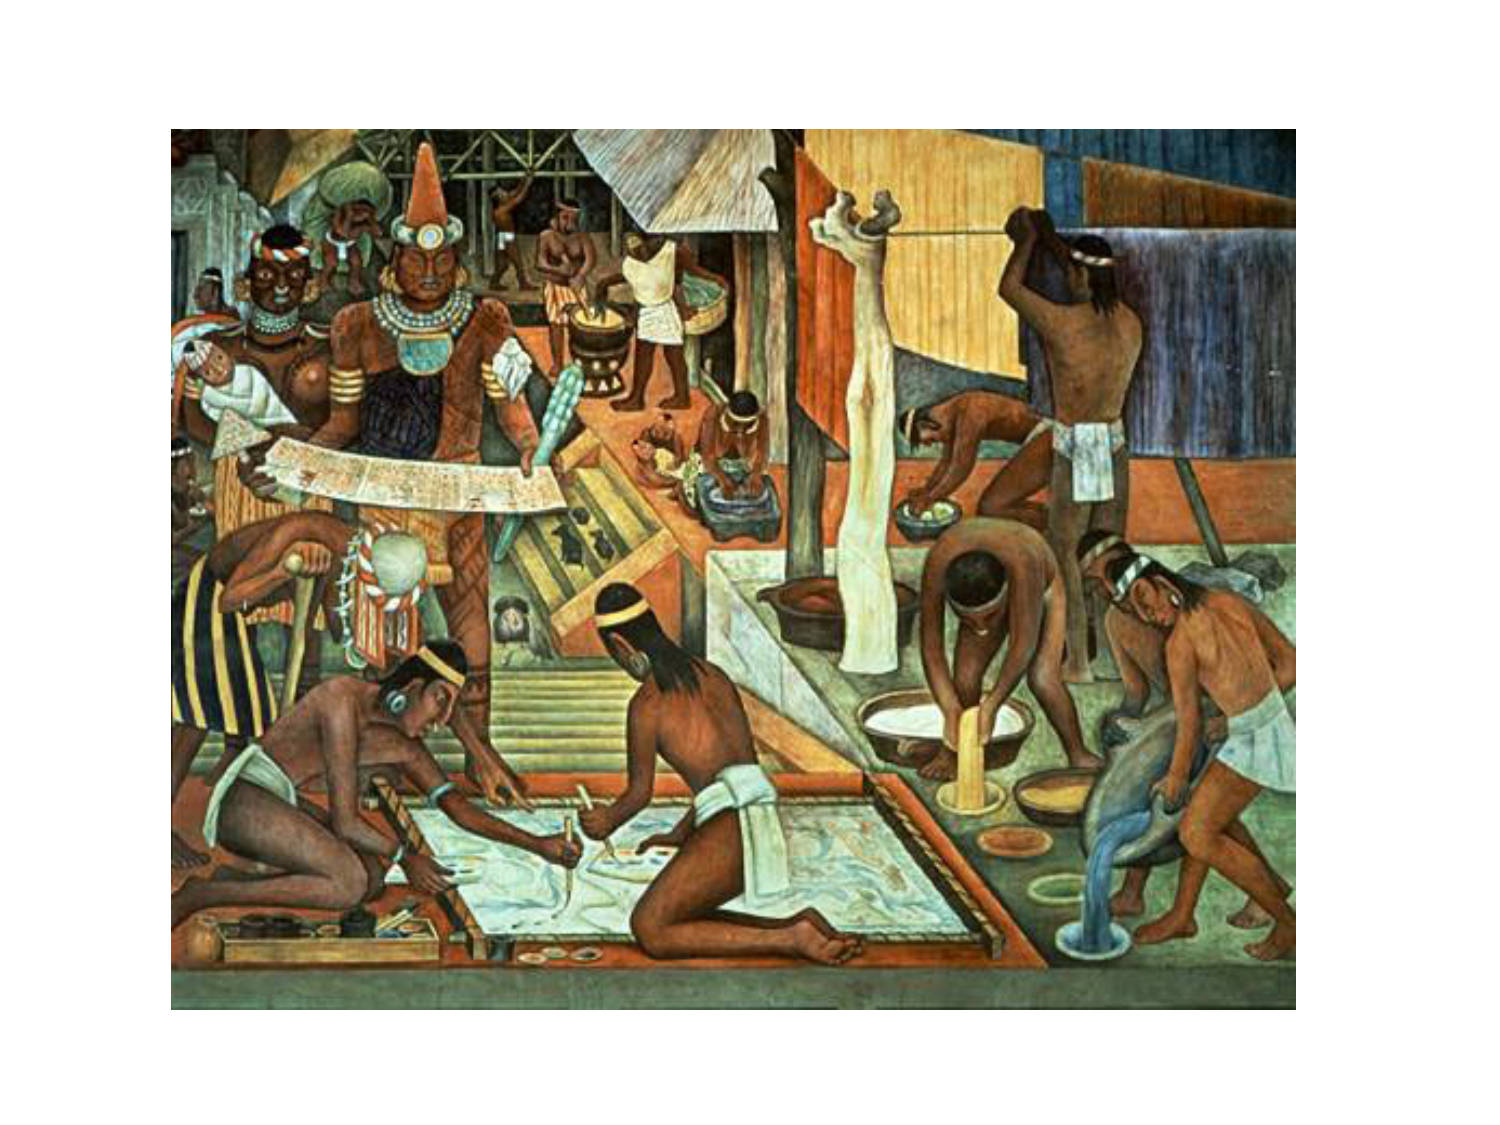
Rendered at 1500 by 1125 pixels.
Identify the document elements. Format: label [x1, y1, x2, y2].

picture [170, 129, 1296, 1010]
